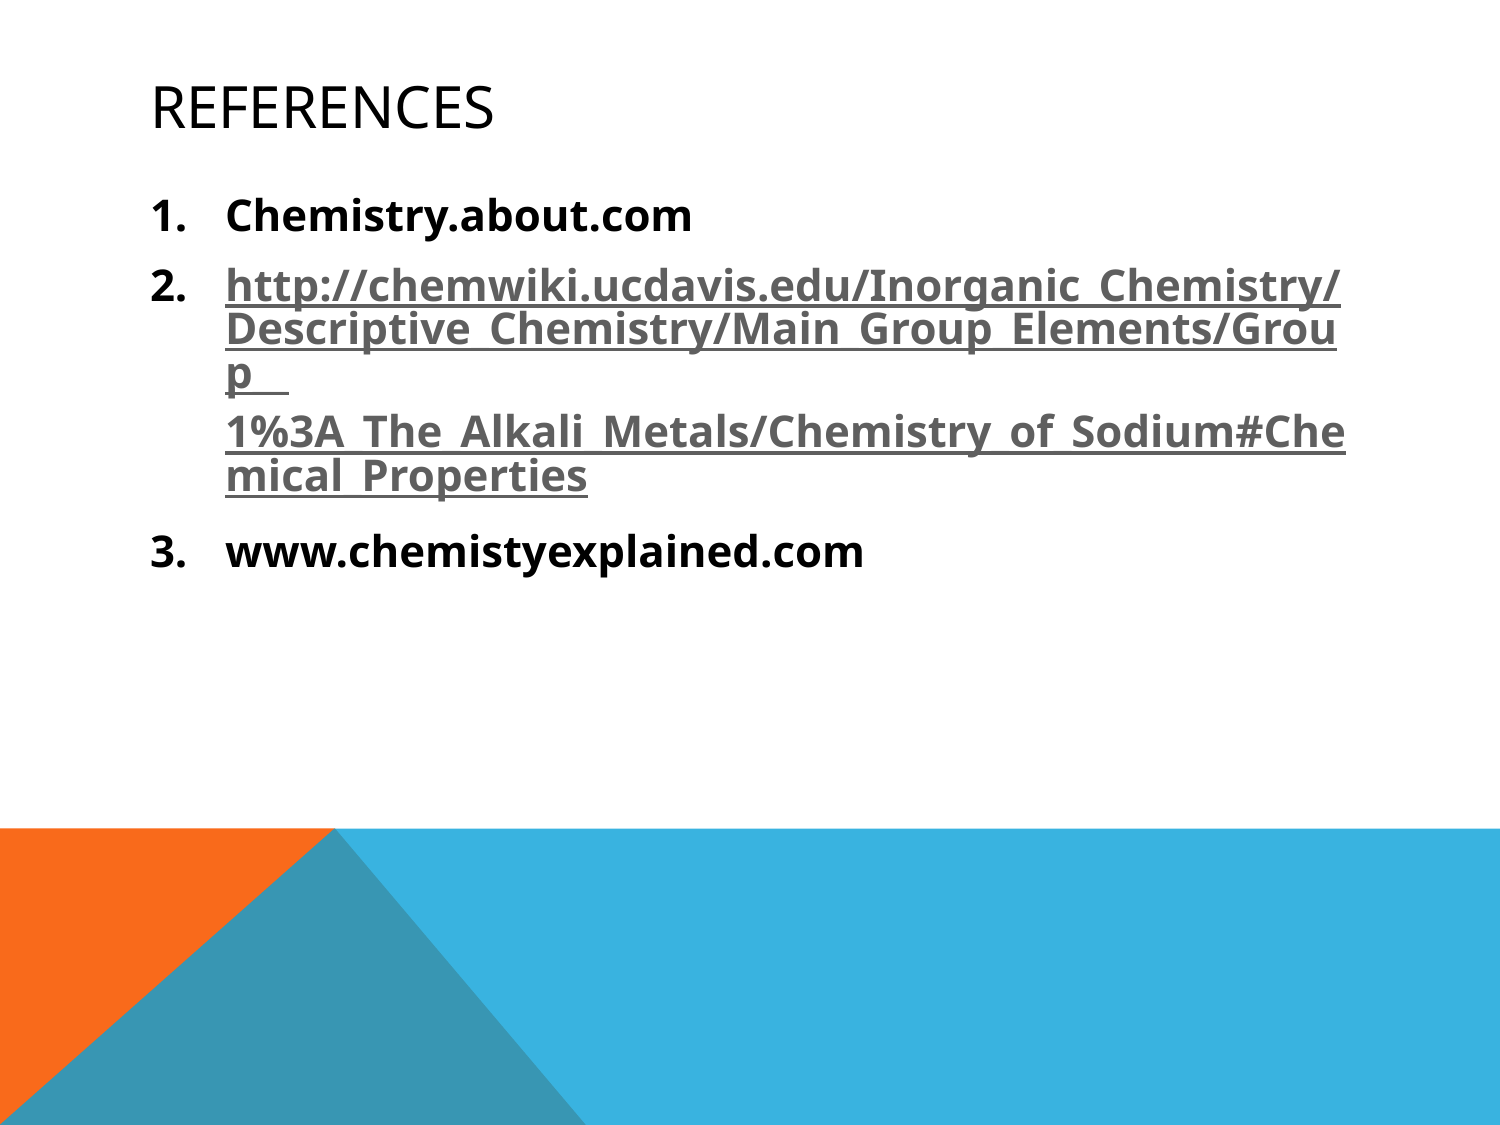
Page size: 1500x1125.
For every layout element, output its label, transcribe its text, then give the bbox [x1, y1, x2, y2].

title REFERENCES [135, 60, 1369, 150]
list Chemistry.about.com http://chemwiki.ucdavis.edu/Inorganic_Chemistry/Descriptive_Chemistry/Main_Group_Elements/Group__1%3A_The_Alkali_Metals/Chemistry_of_Sodium#Chemical_Properties www.chemistyexplained.com [135, 180, 1369, 768]
